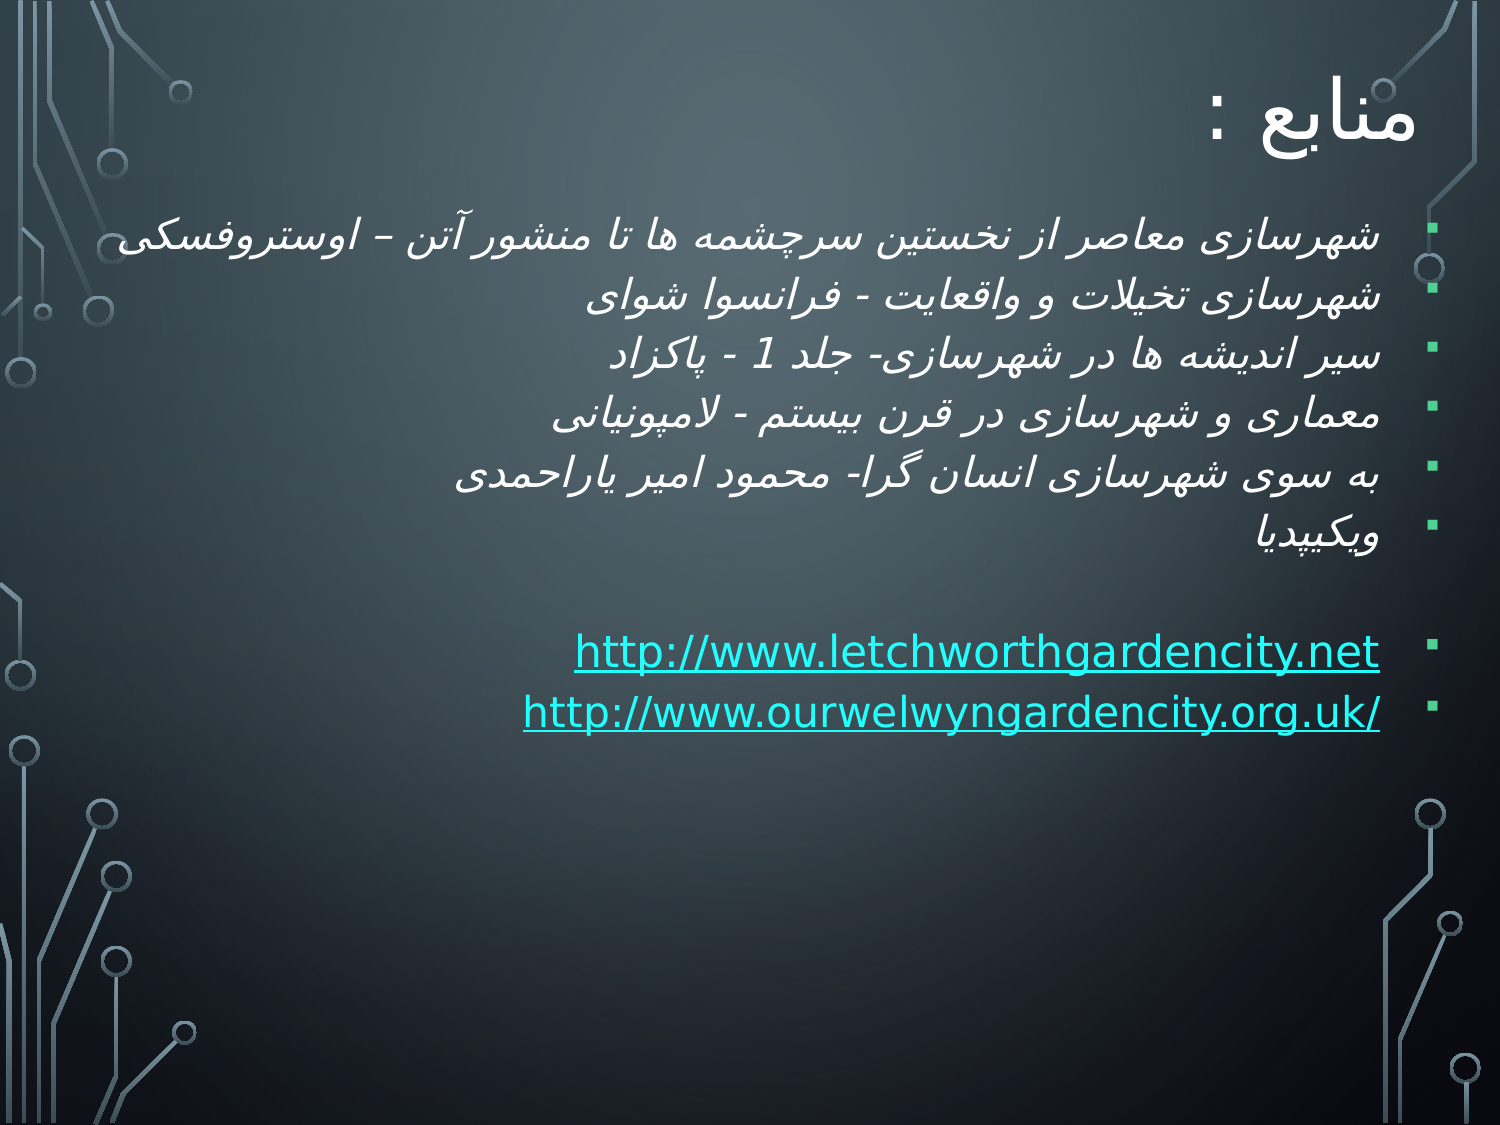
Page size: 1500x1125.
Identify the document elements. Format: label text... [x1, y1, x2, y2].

title منابع : [825, 24, 1463, 200]
text_box شهرسازی معاصر از نخستین سرچشمه ها تا منشور آتن – اوستروفسکی شهرسازی تخیلات و واقعایت - فرانسوا شوای سیر اندیشه ها در شهرسازی- جلد 1 - پاکزاد معماری و شهرسازی در قرن بیستم - لامپونیانی به سوی شهرسازی انسان گرا- محمود امیر یاراحمدی ویکیپدیا http://www.letchworthgardencity.net http://www.ourwelwyngardencity.org.uk/ [75, 200, 1463, 1125]
